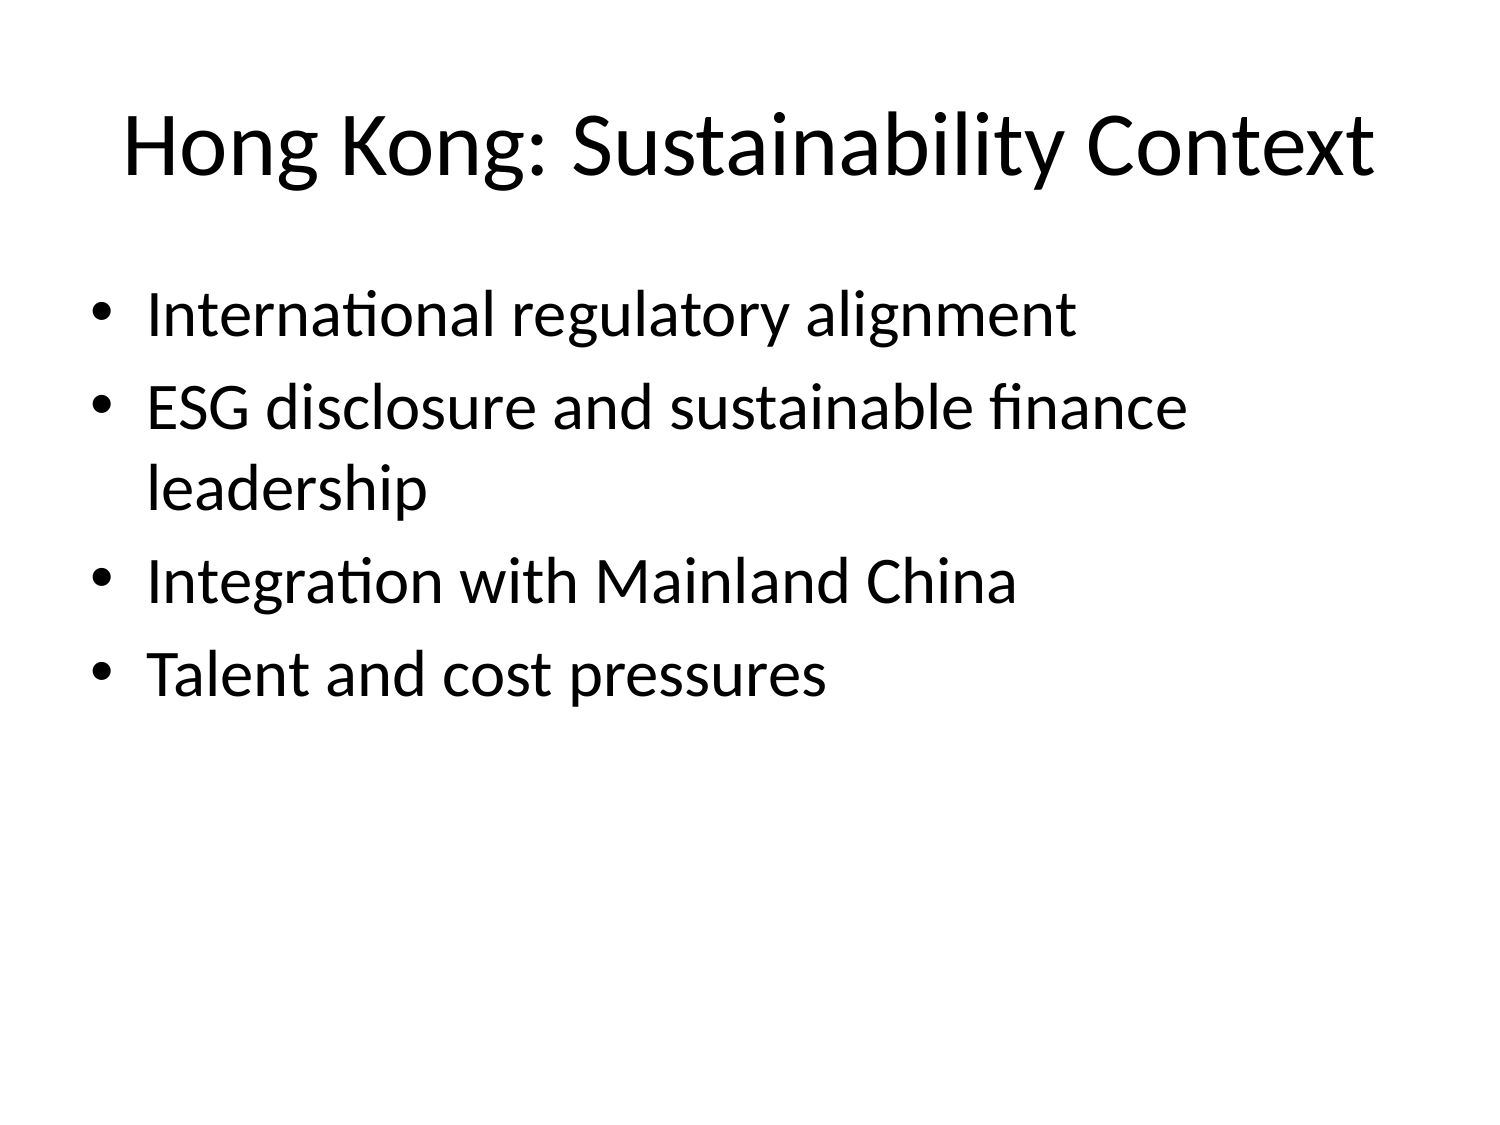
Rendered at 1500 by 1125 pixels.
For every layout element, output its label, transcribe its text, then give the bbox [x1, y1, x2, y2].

title Hong Kong: Sustainability Context [75, 45, 1425, 233]
list International regulatory alignment ESG disclosure and sustainable finance leadership Integration with Mainland China Talent and cost pressures [75, 262, 1425, 1005]
